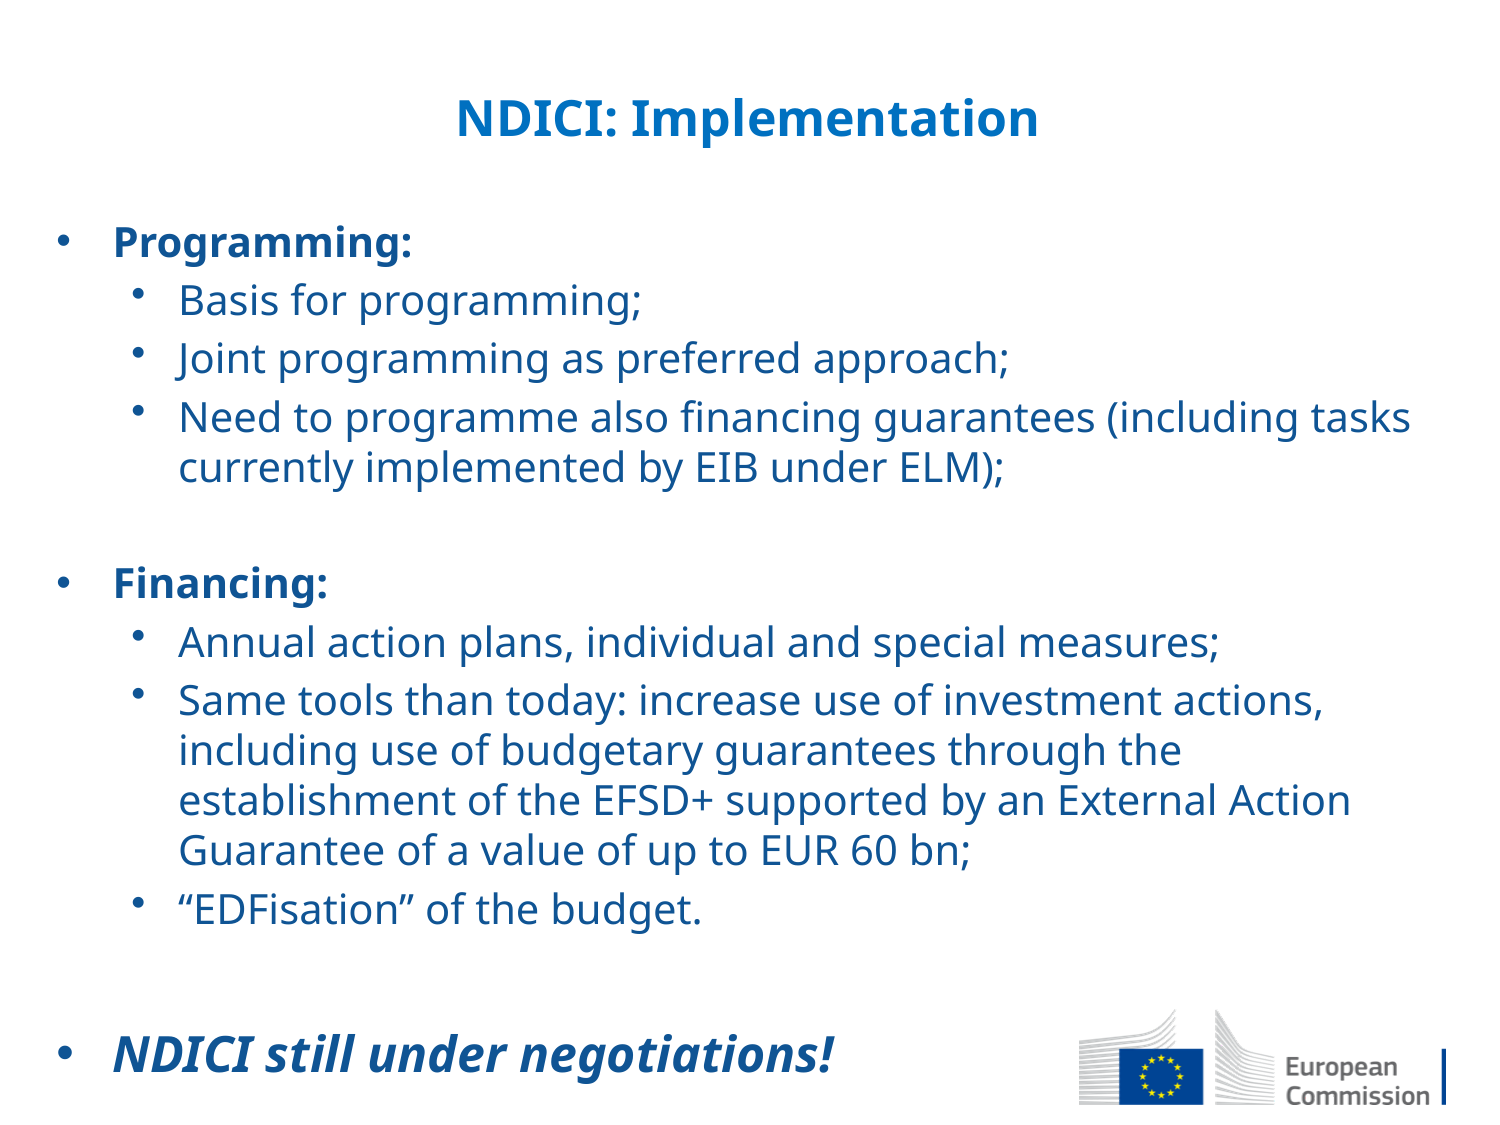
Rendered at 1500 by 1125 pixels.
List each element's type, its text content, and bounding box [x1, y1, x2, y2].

title NDICI: Implementation [73, 14, 1424, 207]
list Programming: Basis for programming; Joint programming as preferred approach; Need to programme also financing guarantees (including tasks currently implemented by EIB under ELM); Financing: Annual action plans, individual and special measures; Same tools than today: increase use of investment actions, including use of budgetary guarantees through the establishment of the EFSD+ supported by an External Action Guarantee of a value of up to EUR 60 bn; “EDFisation” of the budget. NDICI still under negotiations! [41, 207, 1448, 805]
picture [1078, 1008, 1447, 1106]
